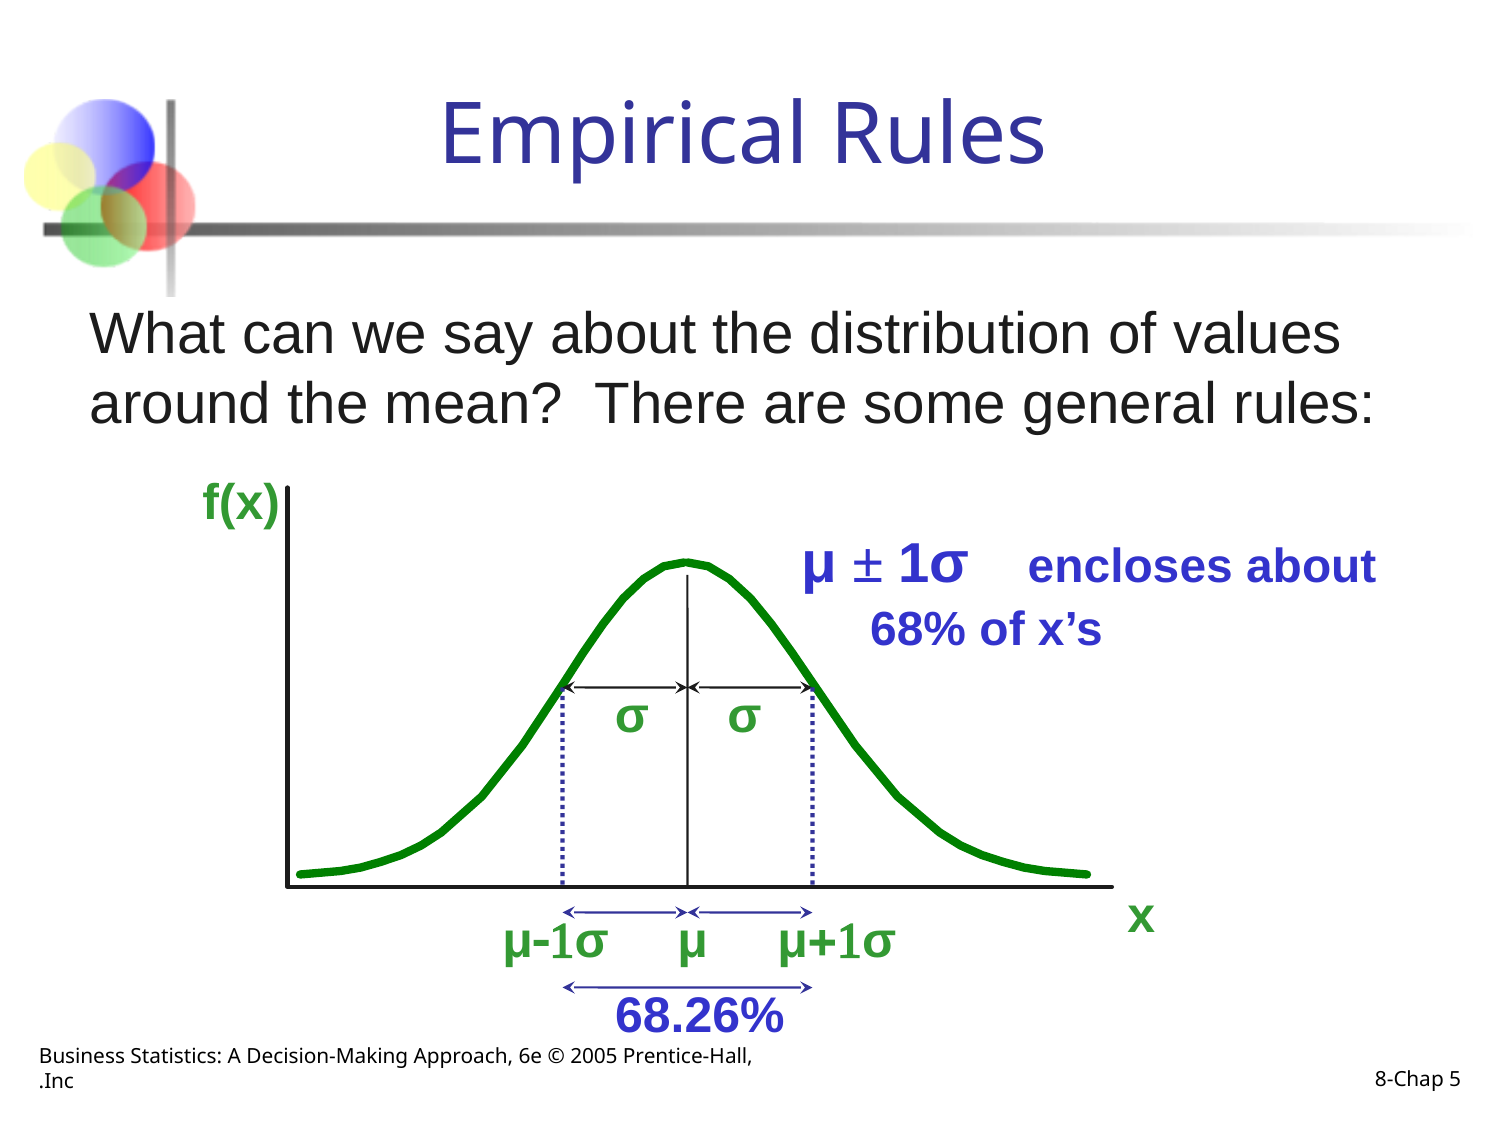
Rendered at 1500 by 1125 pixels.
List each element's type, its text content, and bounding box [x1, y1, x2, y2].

text_box μ [662, 899, 742, 974]
text_box [675, 906, 688, 919]
text_box [300, 562, 685, 875]
text_box σ [712, 674, 763, 750]
slide_number Chap 5-8 [1162, 1050, 1475, 1101]
text_box [688, 685, 1112, 887]
text_box [562, 981, 575, 994]
text_box σ [600, 674, 650, 750]
text_box [688, 681, 700, 694]
text_box [800, 681, 812, 694]
text_box What can we say about the distribution of values around the mean? There are some general rules: [75, 287, 1463, 443]
text_box 68.26% [600, 974, 800, 1050]
list μ ± 1σ encloses about 68% of x’s [762, 525, 1450, 675]
picture [24, 99, 1475, 297]
text_box [562, 681, 575, 694]
text_box x [1112, 874, 1171, 950]
text_box μ+1σ [762, 899, 913, 975]
text_box [800, 981, 813, 994]
text_box [675, 681, 688, 694]
text_box f(x) [187, 462, 296, 537]
text_box [287, 491, 687, 887]
text_box μ-1σ [487, 899, 638, 975]
footer Business Statistics: A Decision-Making Approach, 6e © 2005 Prentice-Hall, Inc. [24, 1050, 788, 1100]
text_box [687, 562, 1088, 875]
text_box [688, 906, 700, 919]
title Empirical Rules [187, 37, 1300, 188]
